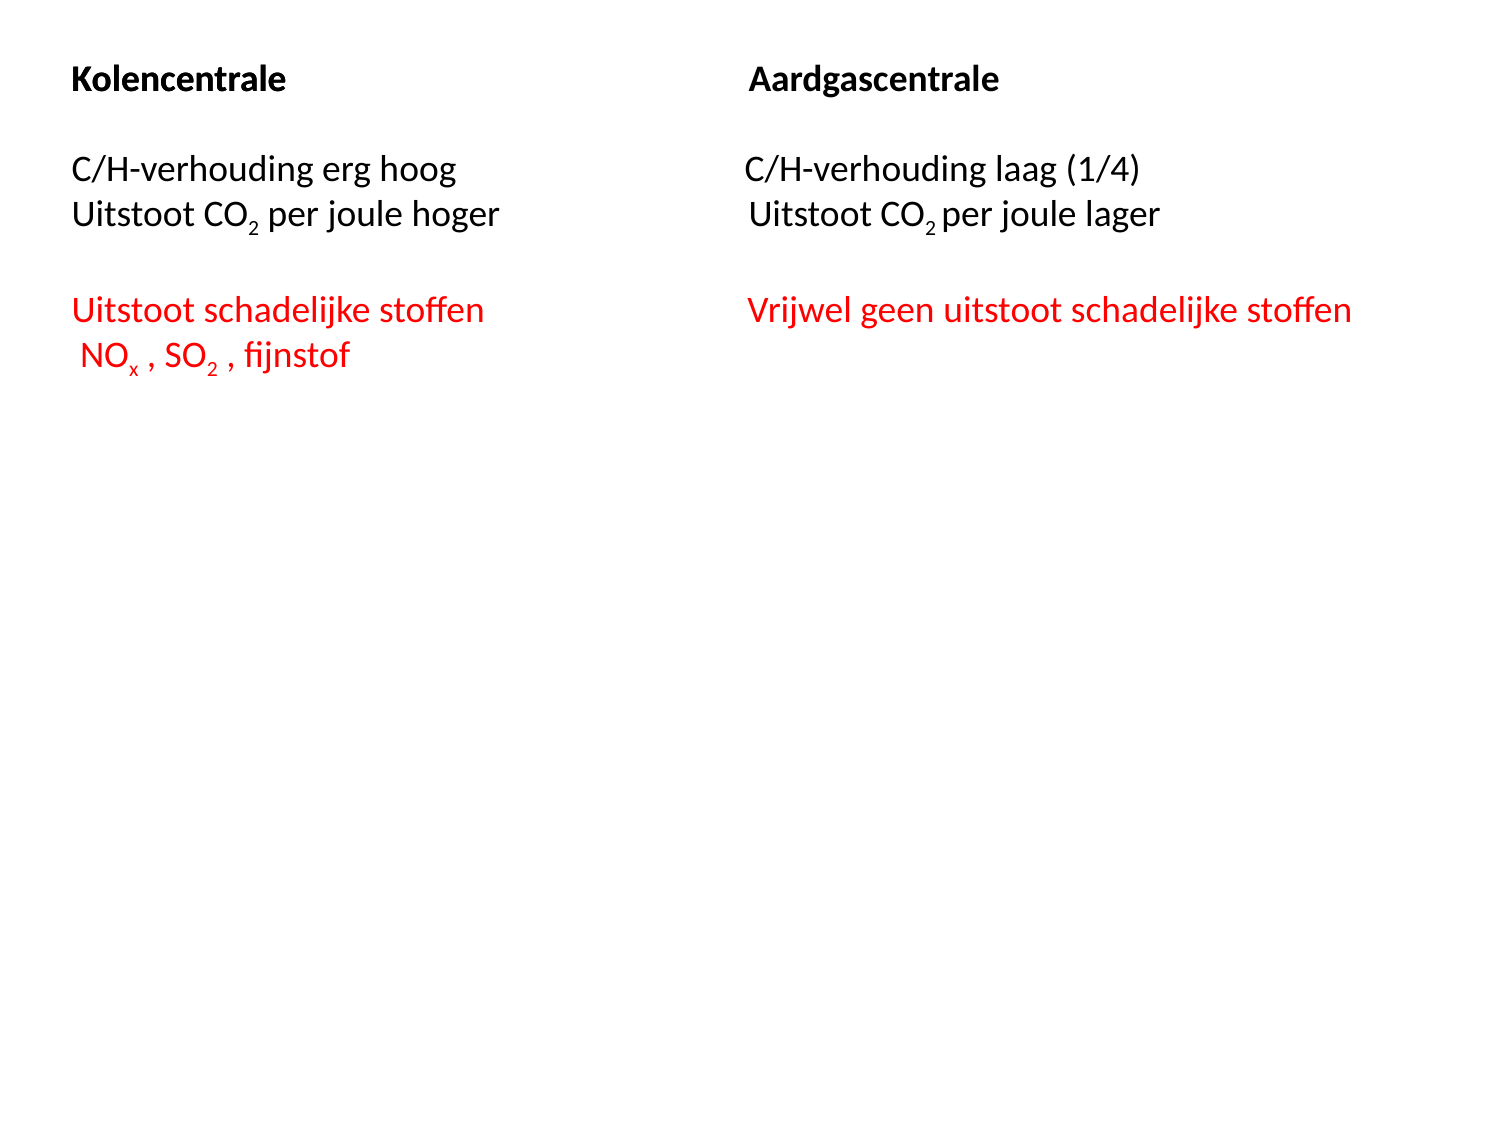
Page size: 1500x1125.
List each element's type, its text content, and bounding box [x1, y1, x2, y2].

text_box Kolencentrale [56, 46, 1489, 107]
text_box Kolencentrale Aardgascentrale C/H-verhouding erg hoog C/H-verhouding laag (1/4) Uitstoot CO2 per joule hoger Uitstoot CO2 per joule lager Uitstoot schadelijke stoffen Vrijwel geen uitstoot schadelijke stoffen NOx , SO2 , fijnstof [56, 107, 1489, 434]
